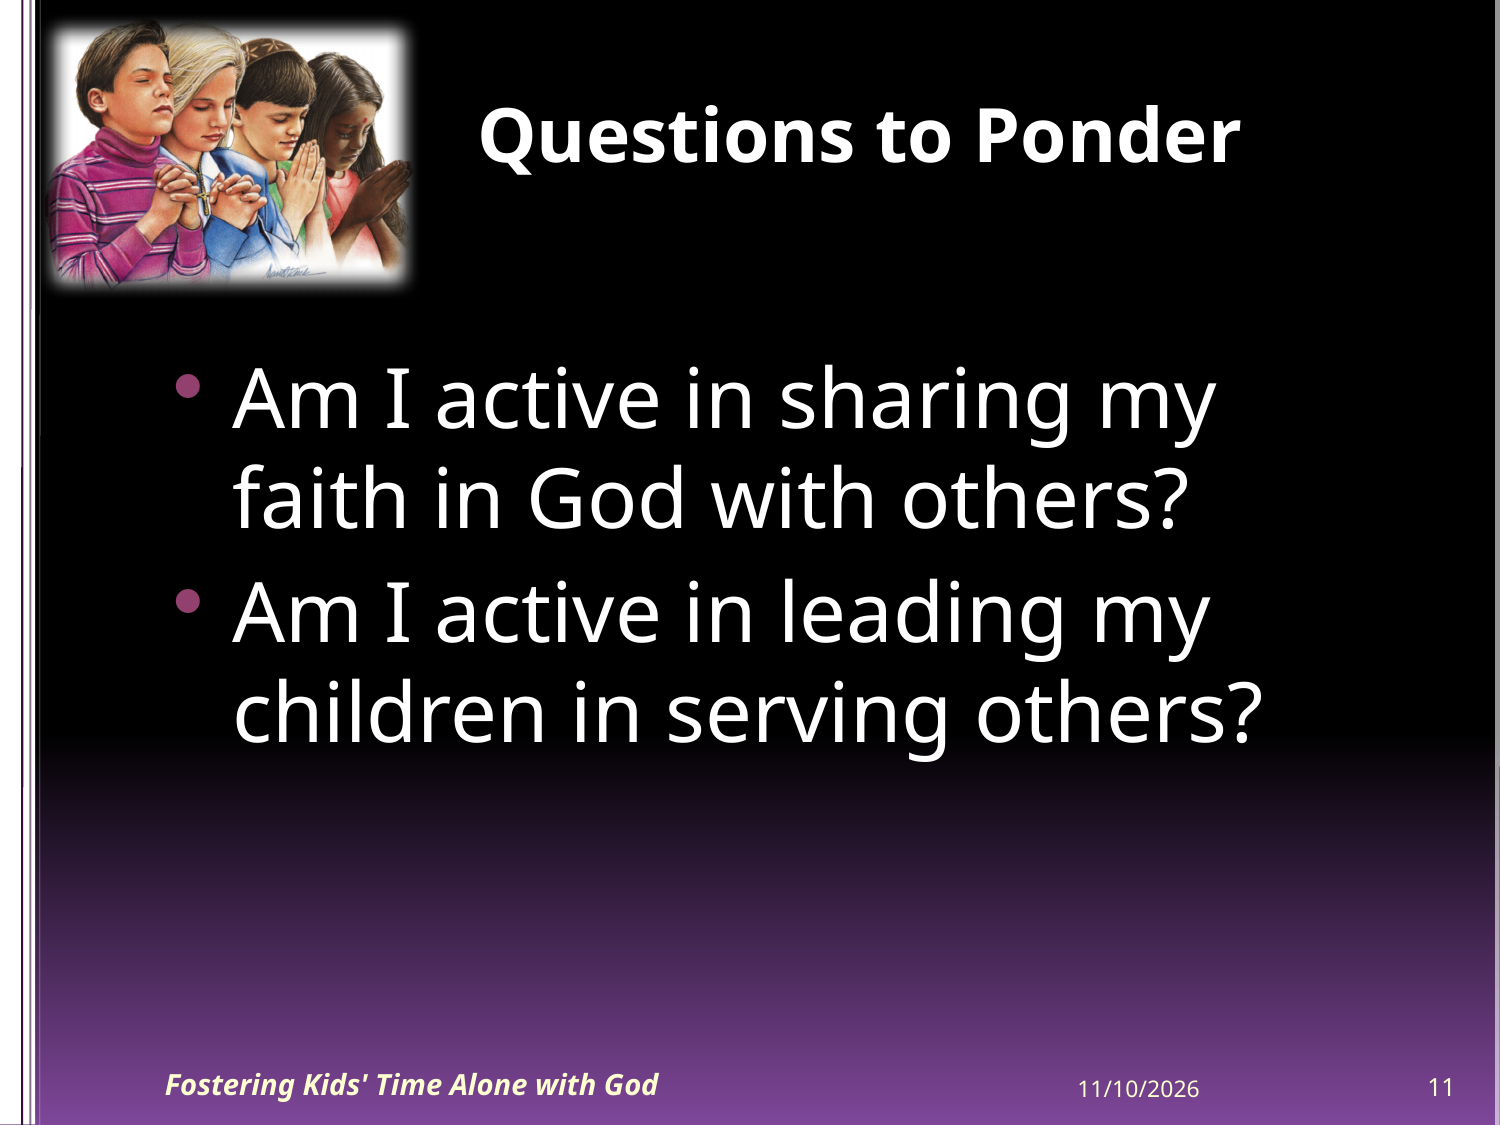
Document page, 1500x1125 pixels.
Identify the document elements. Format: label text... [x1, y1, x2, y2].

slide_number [1063, 1053, 1412, 1114]
list Am I active in sharing my faith in God with others? Am I active in leading my children in serving others? [150, 337, 1425, 1053]
title Questions to Ponder [462, 37, 1450, 229]
picture [48, 23, 411, 289]
slide_number 11 [1412, 1053, 1488, 1114]
footer Fostering Kids' Time Alone with God [150, 1053, 1063, 1114]
